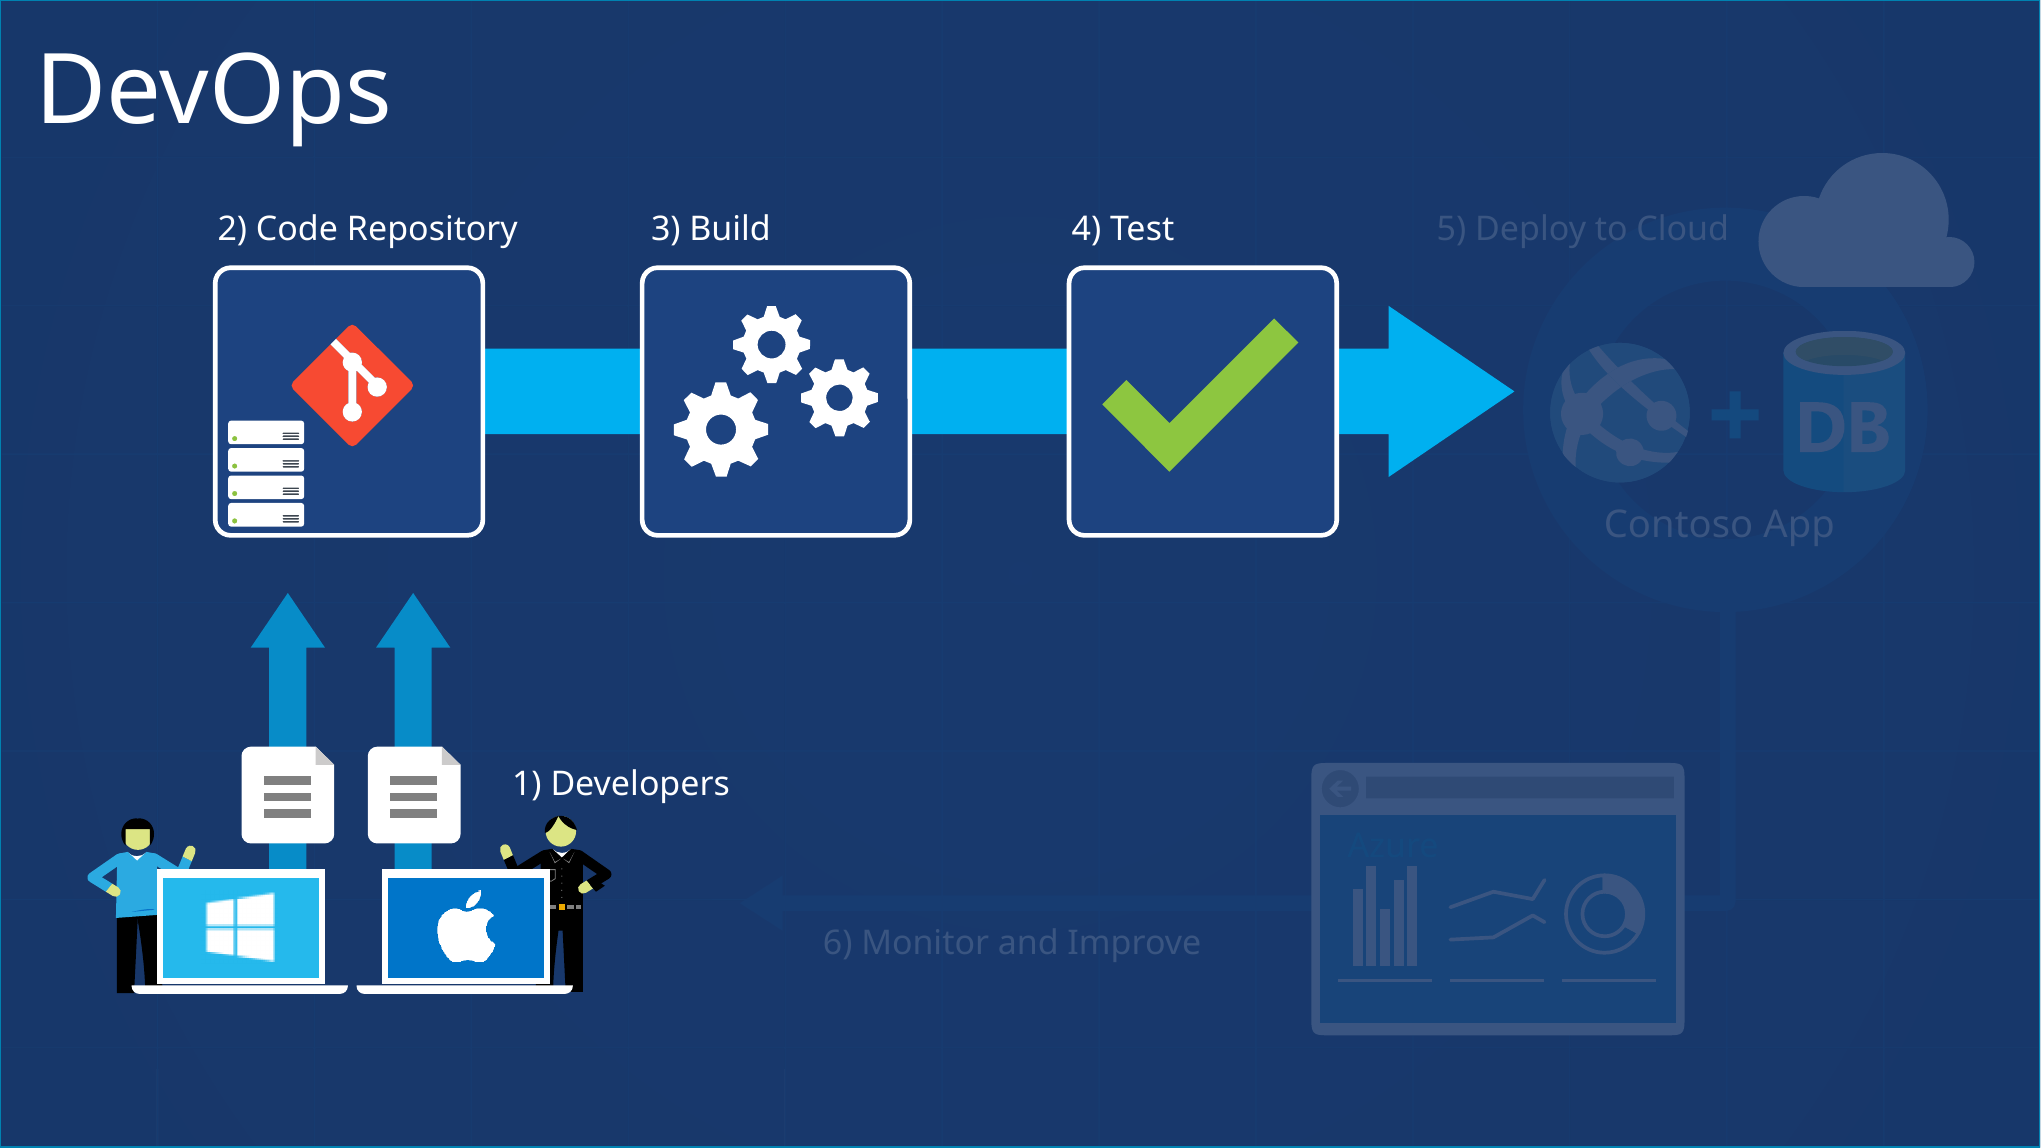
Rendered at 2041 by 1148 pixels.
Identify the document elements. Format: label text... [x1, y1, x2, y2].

text_box [1388, 304, 1517, 479]
picture [87, 811, 612, 994]
picture [1311, 762, 1685, 1036]
picture [1758, 152, 1975, 287]
title DevOps [20, 32, 1670, 153]
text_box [202, 191, 1388, 811]
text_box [1550, 331, 1906, 549]
text_box [0, 0, 2041, 1148]
